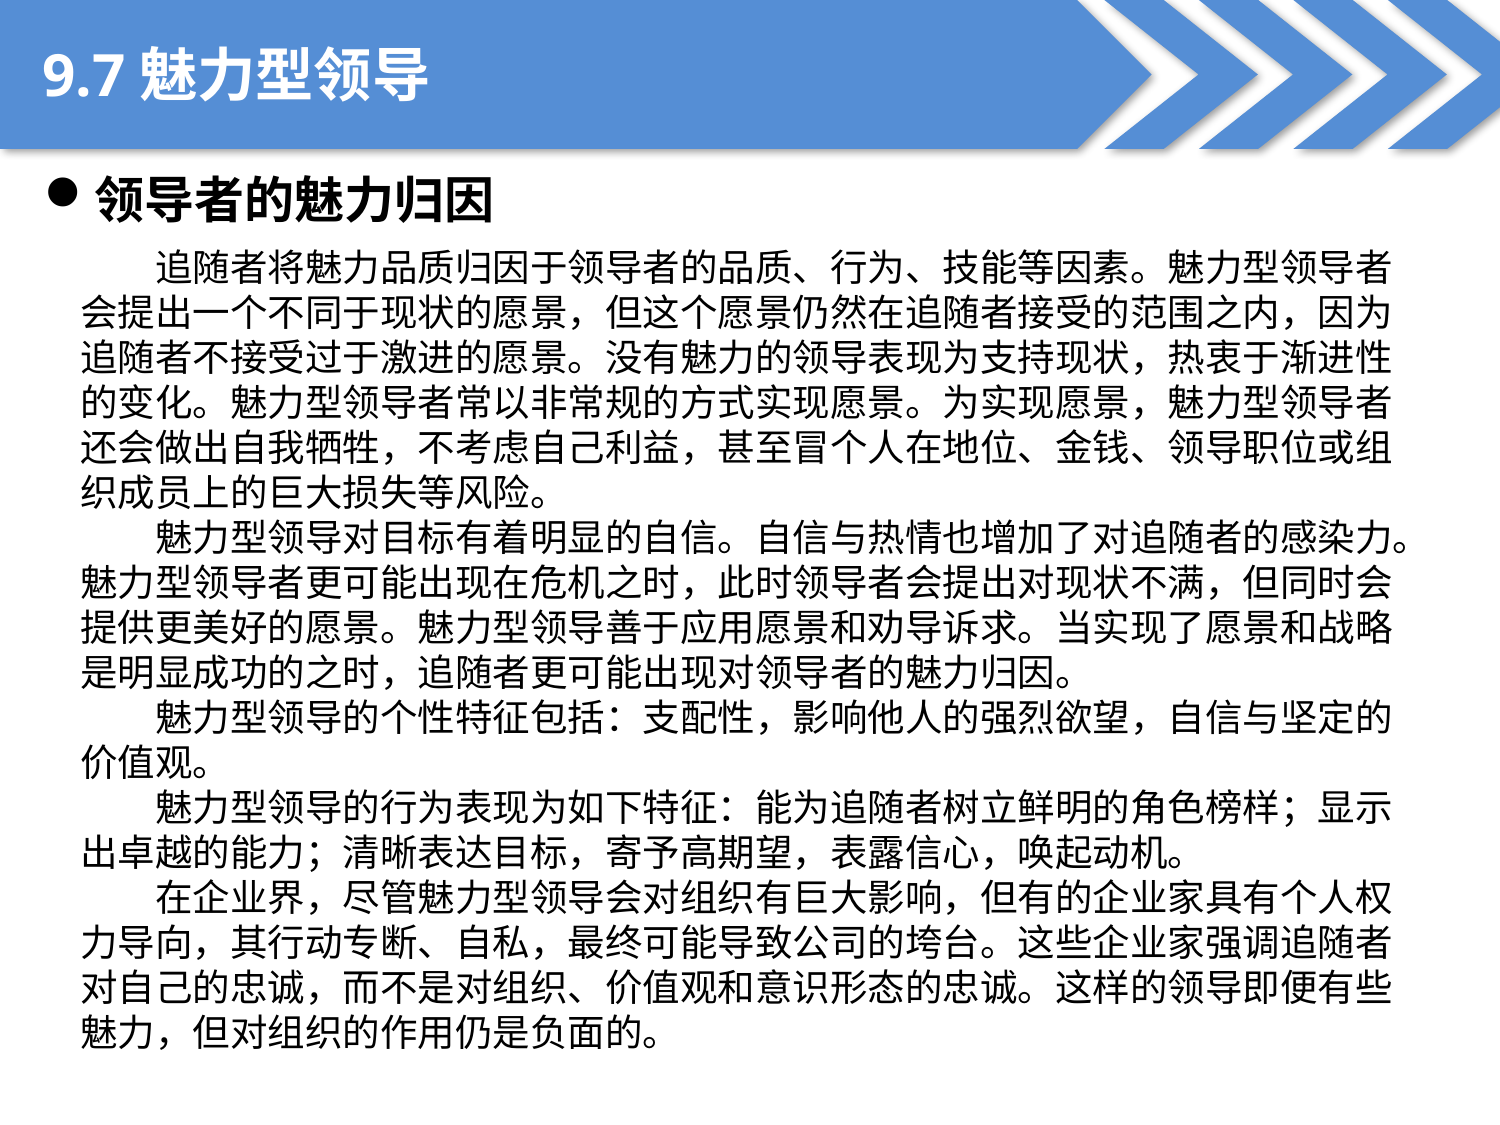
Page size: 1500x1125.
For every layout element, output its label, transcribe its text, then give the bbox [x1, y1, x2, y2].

text_box 追随者将魅力品质归因于领导者的品质、行为、技能等因素。魅力型领导者会提出一个不同于现状的愿景，但这个愿景仍然在追随者接受的范围之内，因为追随者不接受过于激进的愿景。没有魅力的领导表现为支持现状，热衷于渐进性的变化。魅力型领导者常以非常规的方式实现愿景。为实现愿景，魅力型领导者还会做出自我牺牲，不考虑自己利益，甚至冒个人在地位、金钱、领导职位或组织成员上的巨大损失等风险。 魅力型领导对目标有着明显的自信。自信与热情也增加了对追随者的感染力。魅力型领导者更可能出现在危机之时，此时领导者会提出对现状不满，但同时会提供更美好的愿景。魅力型领导善于应用愿景和劝导诉求。当实现了愿景和战略是明显成功的之时，追随者更可能出现对领导者的魅力归因。 魅力型领导的个性特征包括：支配性，影响他人的强烈欲望，自信与坚定的价值观。 魅力型领导的行为表现为如下特征：能为追随者树立鲜明的角色榜样；显示出卓越的能力；清晰表达目标，寄予高期望，表露信心，唤起动机。 在企业界，尽管魅力型领导会对组织有巨大影响，但有的企业家具有个人权力导向，其行动专断、自私，最终可能导致公司的垮台。这些企业家强调追随者对自己的忠诚，而不是对组织、价值观和意识形态的忠诚。这样的领导即便有些魅力，但对组织的作用仍是负面的。 [65, 236, 1436, 1062]
text_box 领导者的魅力归因 [29, 160, 691, 236]
text_box 9.7魅力型领导 [27, 30, 446, 116]
